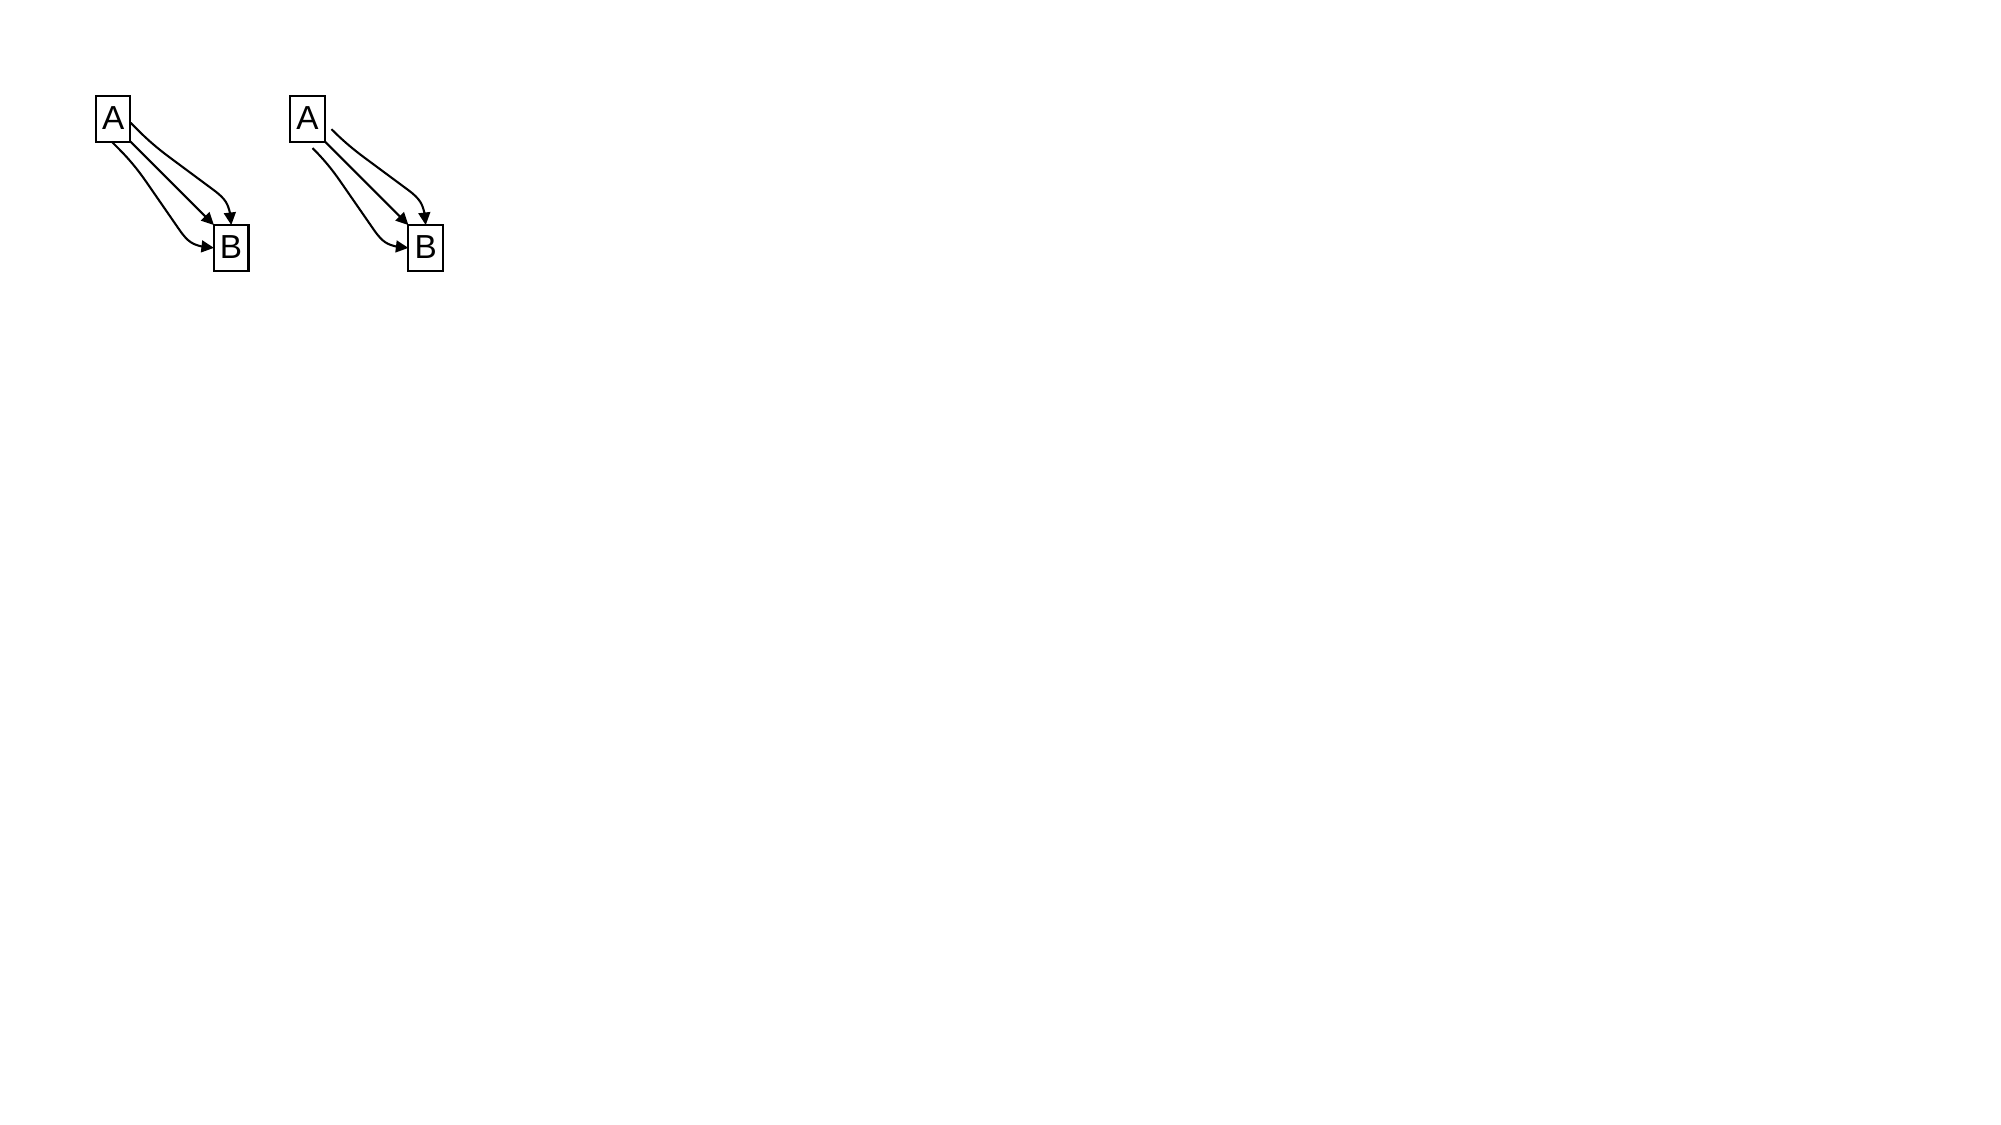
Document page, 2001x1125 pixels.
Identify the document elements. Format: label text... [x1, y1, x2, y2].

text_box A [95, 95, 131, 142]
text_box [369, 225, 409, 253]
text_box [214, 189, 237, 225]
text_box A [290, 95, 325, 142]
text_box [74, 74, 465, 292]
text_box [325, 141, 409, 225]
text_box B [408, 224, 444, 271]
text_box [130, 141, 214, 225]
text_box B [213, 224, 249, 271]
text_box [409, 189, 431, 225]
text_box [175, 225, 214, 253]
